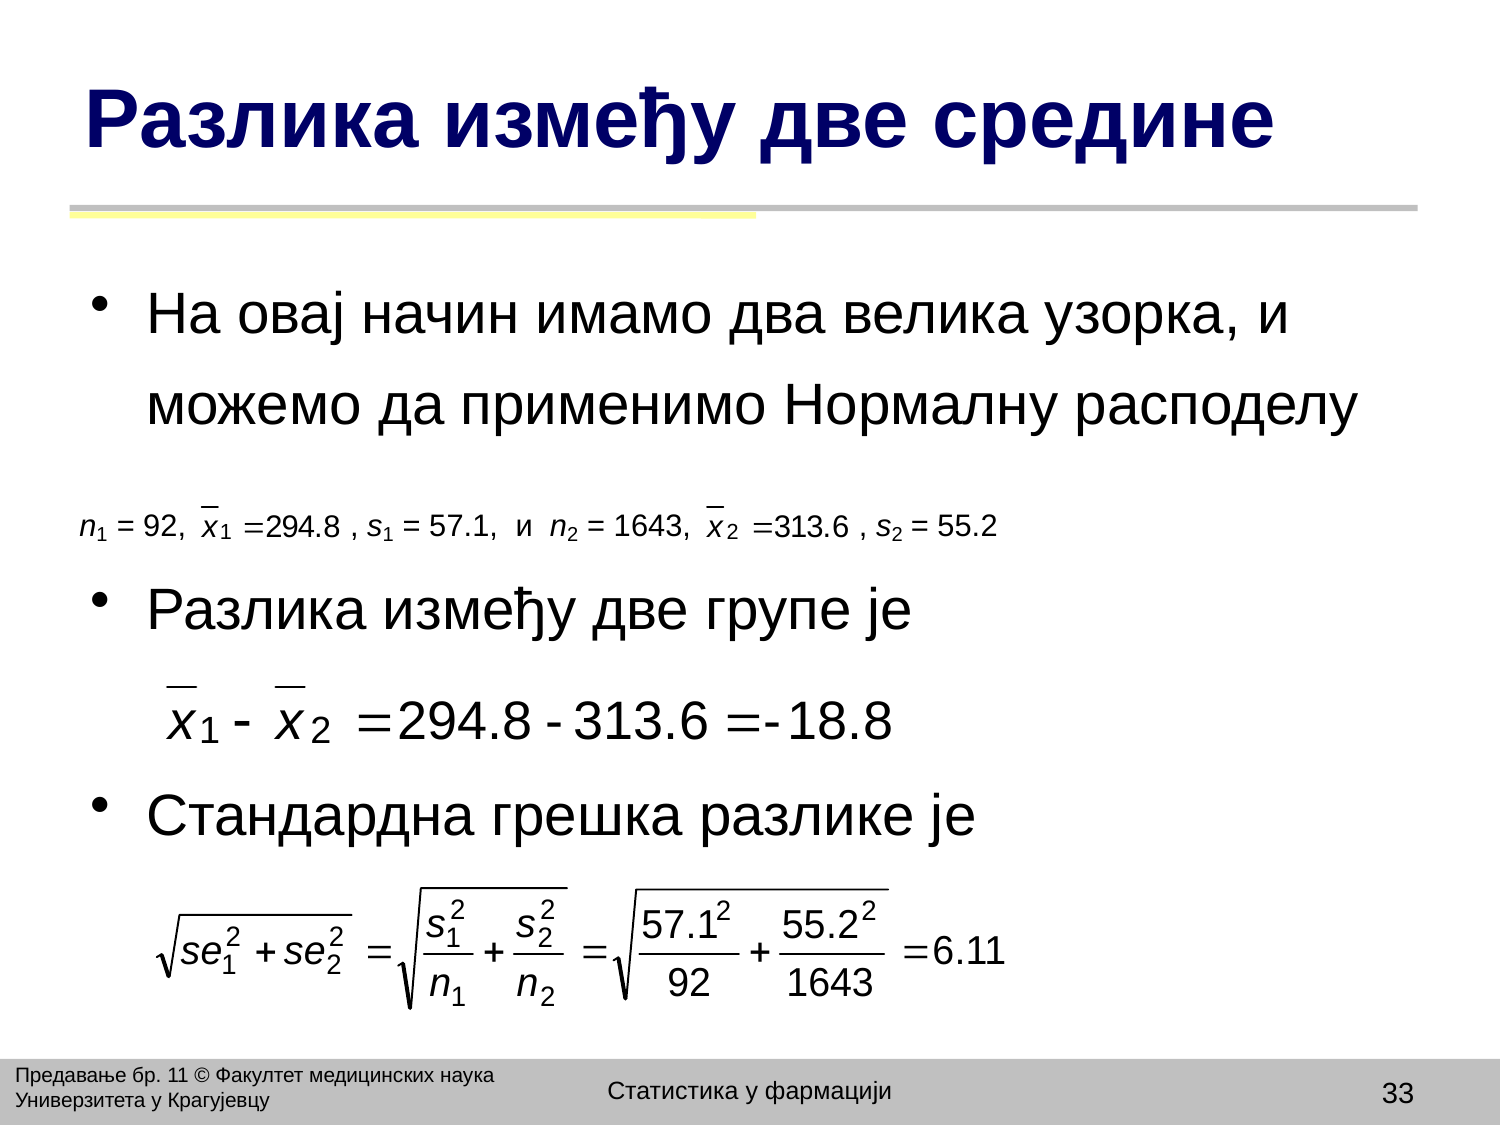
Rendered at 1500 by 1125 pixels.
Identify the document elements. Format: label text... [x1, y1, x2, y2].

footer Статистика у фармацији [512, 1066, 988, 1125]
title Разлика између две средине [69, 19, 1426, 208]
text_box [147, 875, 1012, 1022]
slide_number 33 [1079, 1066, 1430, 1125]
slide_number Предавање бр. 11 © Факултет медицинских наука Универзитета у Крагујевцу [0, 1053, 622, 1108]
list На овај начин имамо два велика узорка, и можемо да применимо Нормалну расподелу Разлика између две групе је Стандардна грешка разлике је [74, 246, 1424, 479]
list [53, 480, 1460, 547]
list На овај начин имамо два велика узорка, и можемо да применимо Нормалну расподелу Разлика између две групе је Стандардна грешка разлике је [74, 554, 1424, 1023]
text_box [156, 674, 908, 757]
